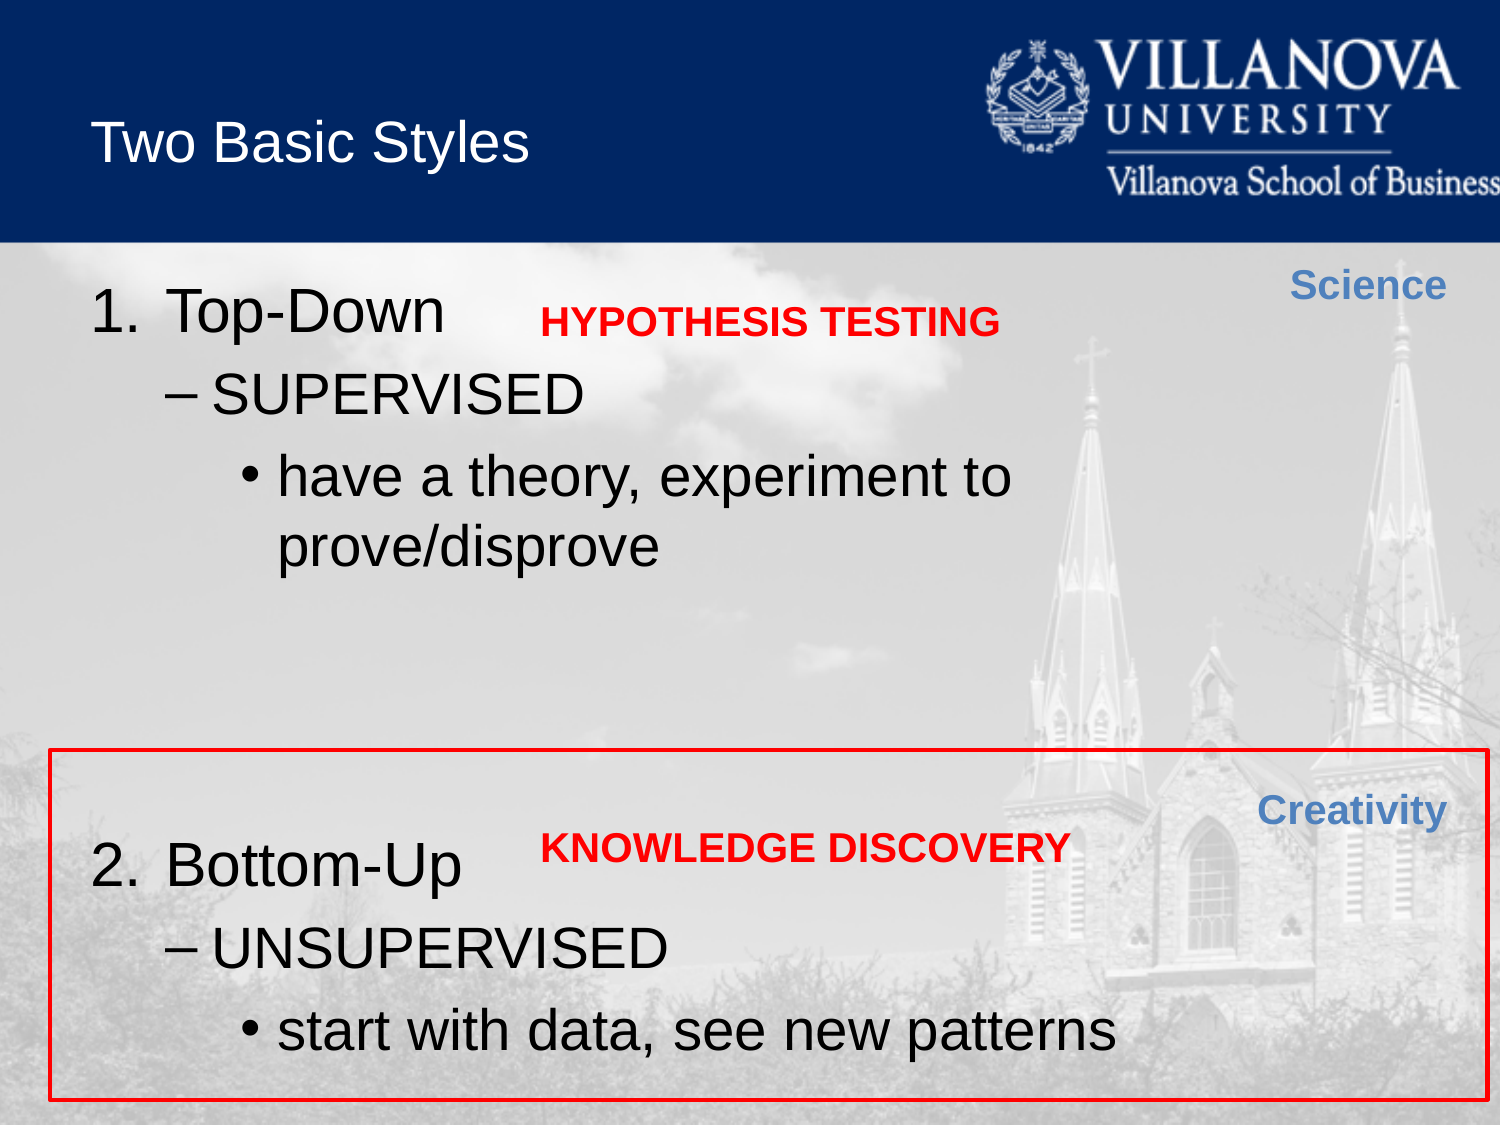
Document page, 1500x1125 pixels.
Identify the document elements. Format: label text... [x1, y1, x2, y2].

title Two Basic Styles [75, 45, 1425, 233]
text_box Science Creativity [49, 249, 1463, 748]
text_box [48, 748, 1490, 1102]
picture [0, 0, 1500, 1125]
